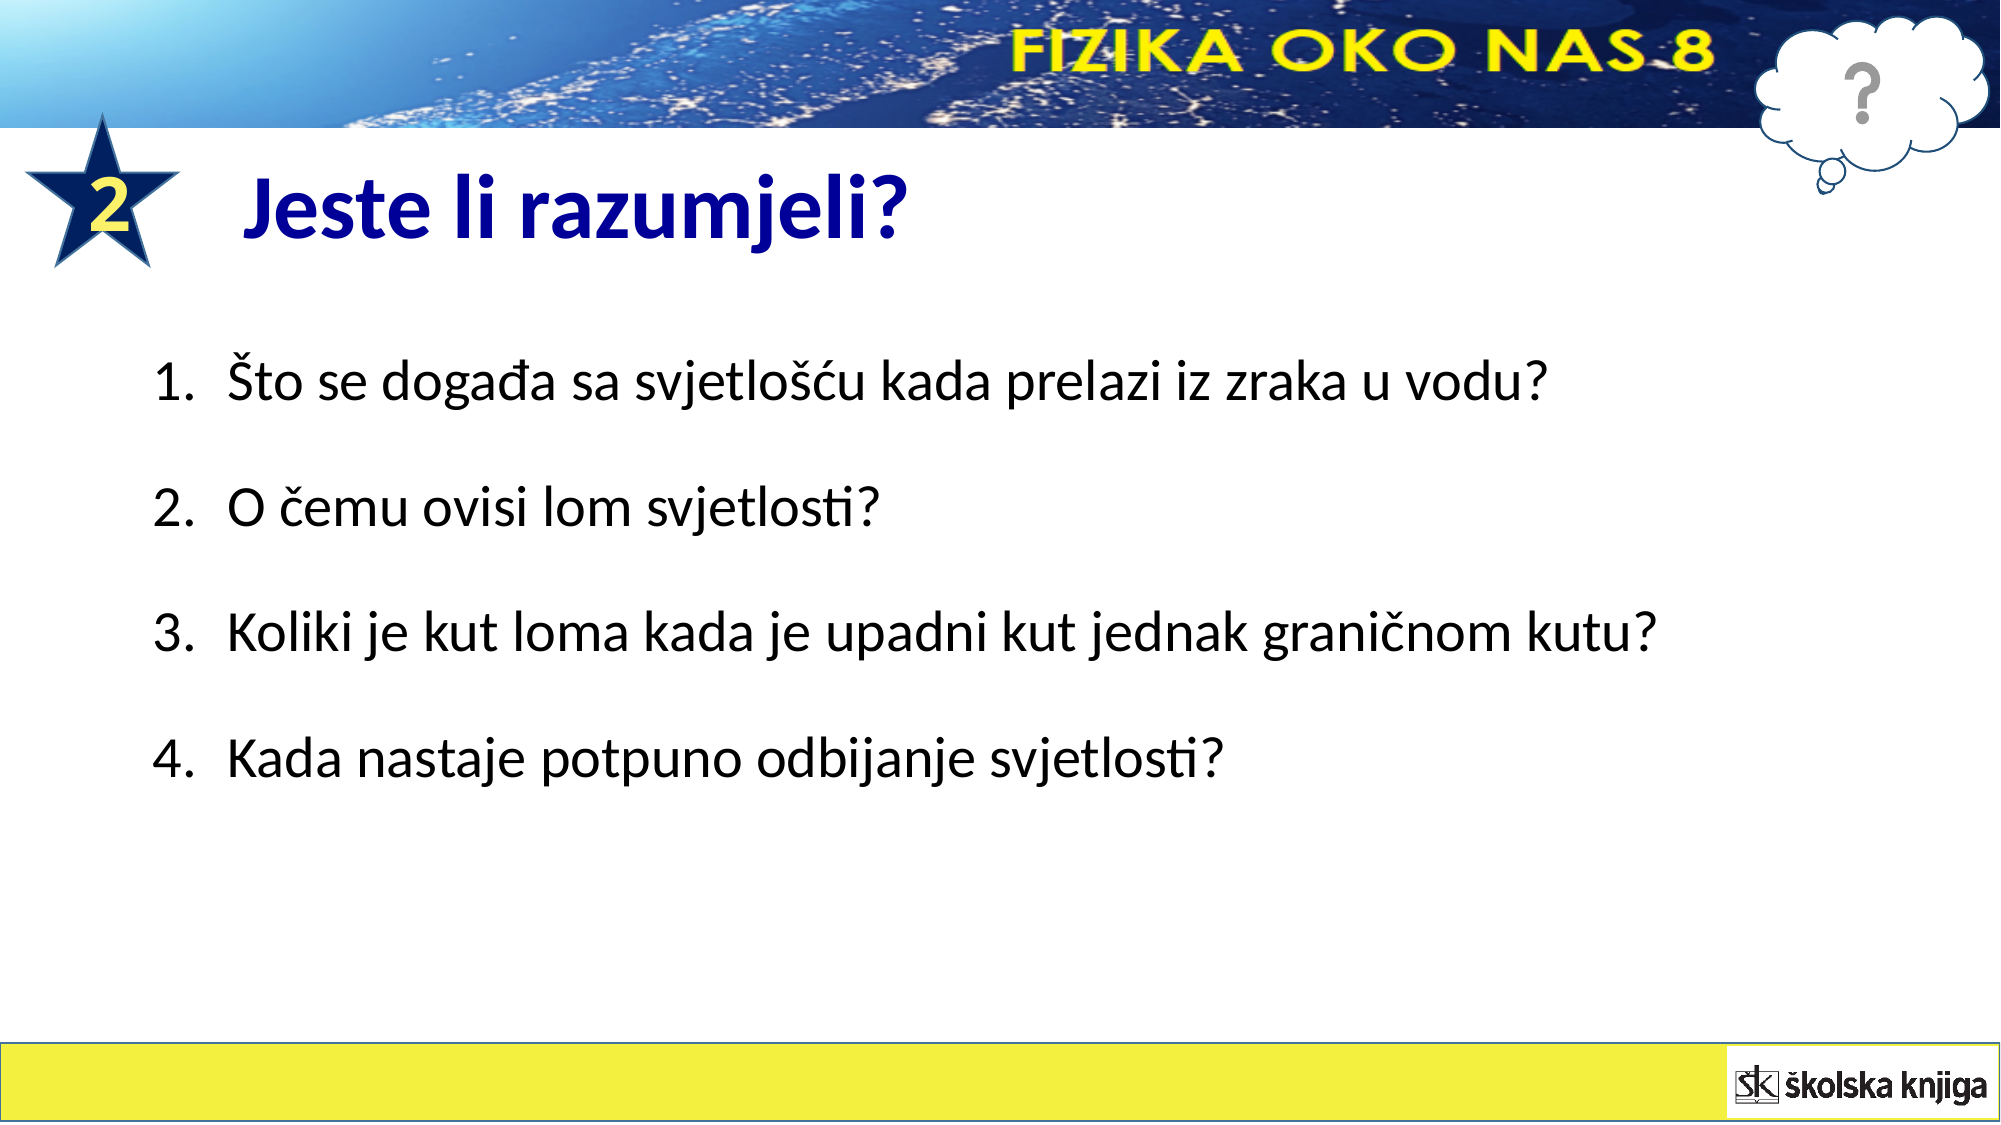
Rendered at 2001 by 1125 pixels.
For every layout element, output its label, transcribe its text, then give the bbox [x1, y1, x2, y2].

text_box [1808, 50, 1917, 131]
picture [1727, 1046, 1998, 1118]
text_box 2 [24, 111, 181, 269]
picture [0, 0, 2000, 128]
text_box [1753, 15, 1991, 131]
text_box Jeste li razumjeli? [228, 131, 2000, 286]
list Što se događa sa svjetlošću kada prelazi iz zraka u vodu? O čemu ovisi lom svjetlosti? Koliki je kut loma kada je upadni kut jednak graničnom kutu? Kada nastaje potpuno odbijanje svjetlosti? [137, 299, 1707, 953]
